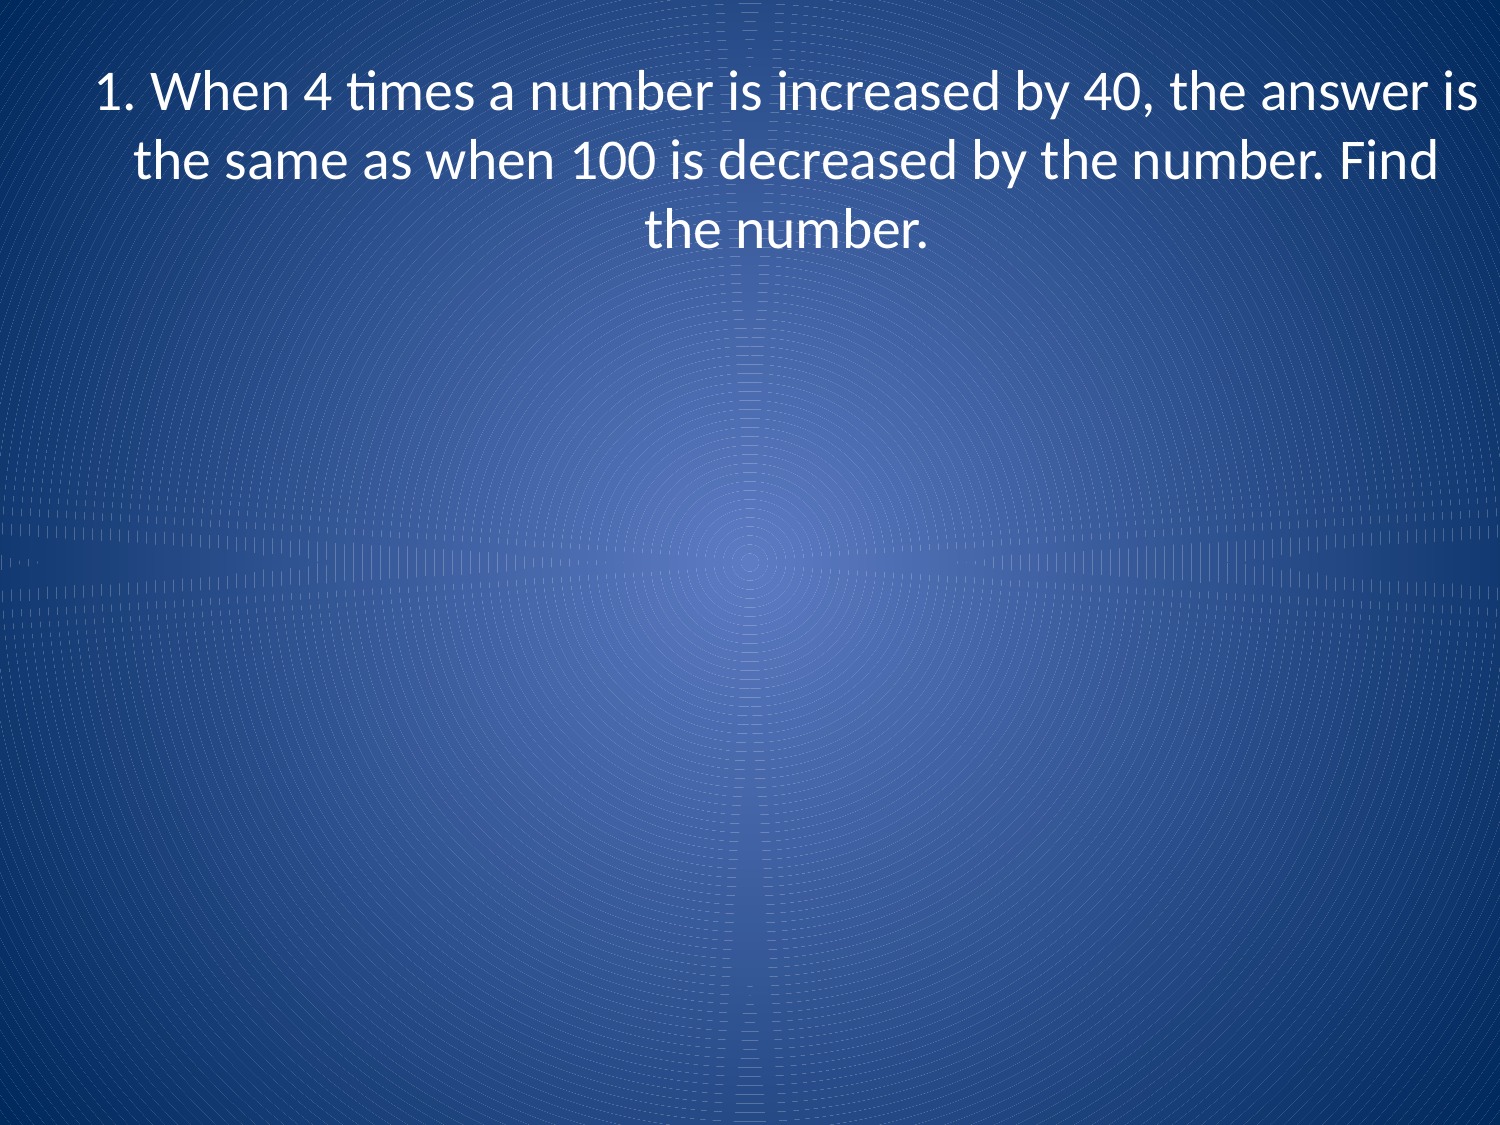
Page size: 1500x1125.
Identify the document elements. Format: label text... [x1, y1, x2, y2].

title 1. When 4 times a number is increased by 40, the answer is the same as when 100 is decreased by the number. Find the number. [75, 45, 1500, 338]
